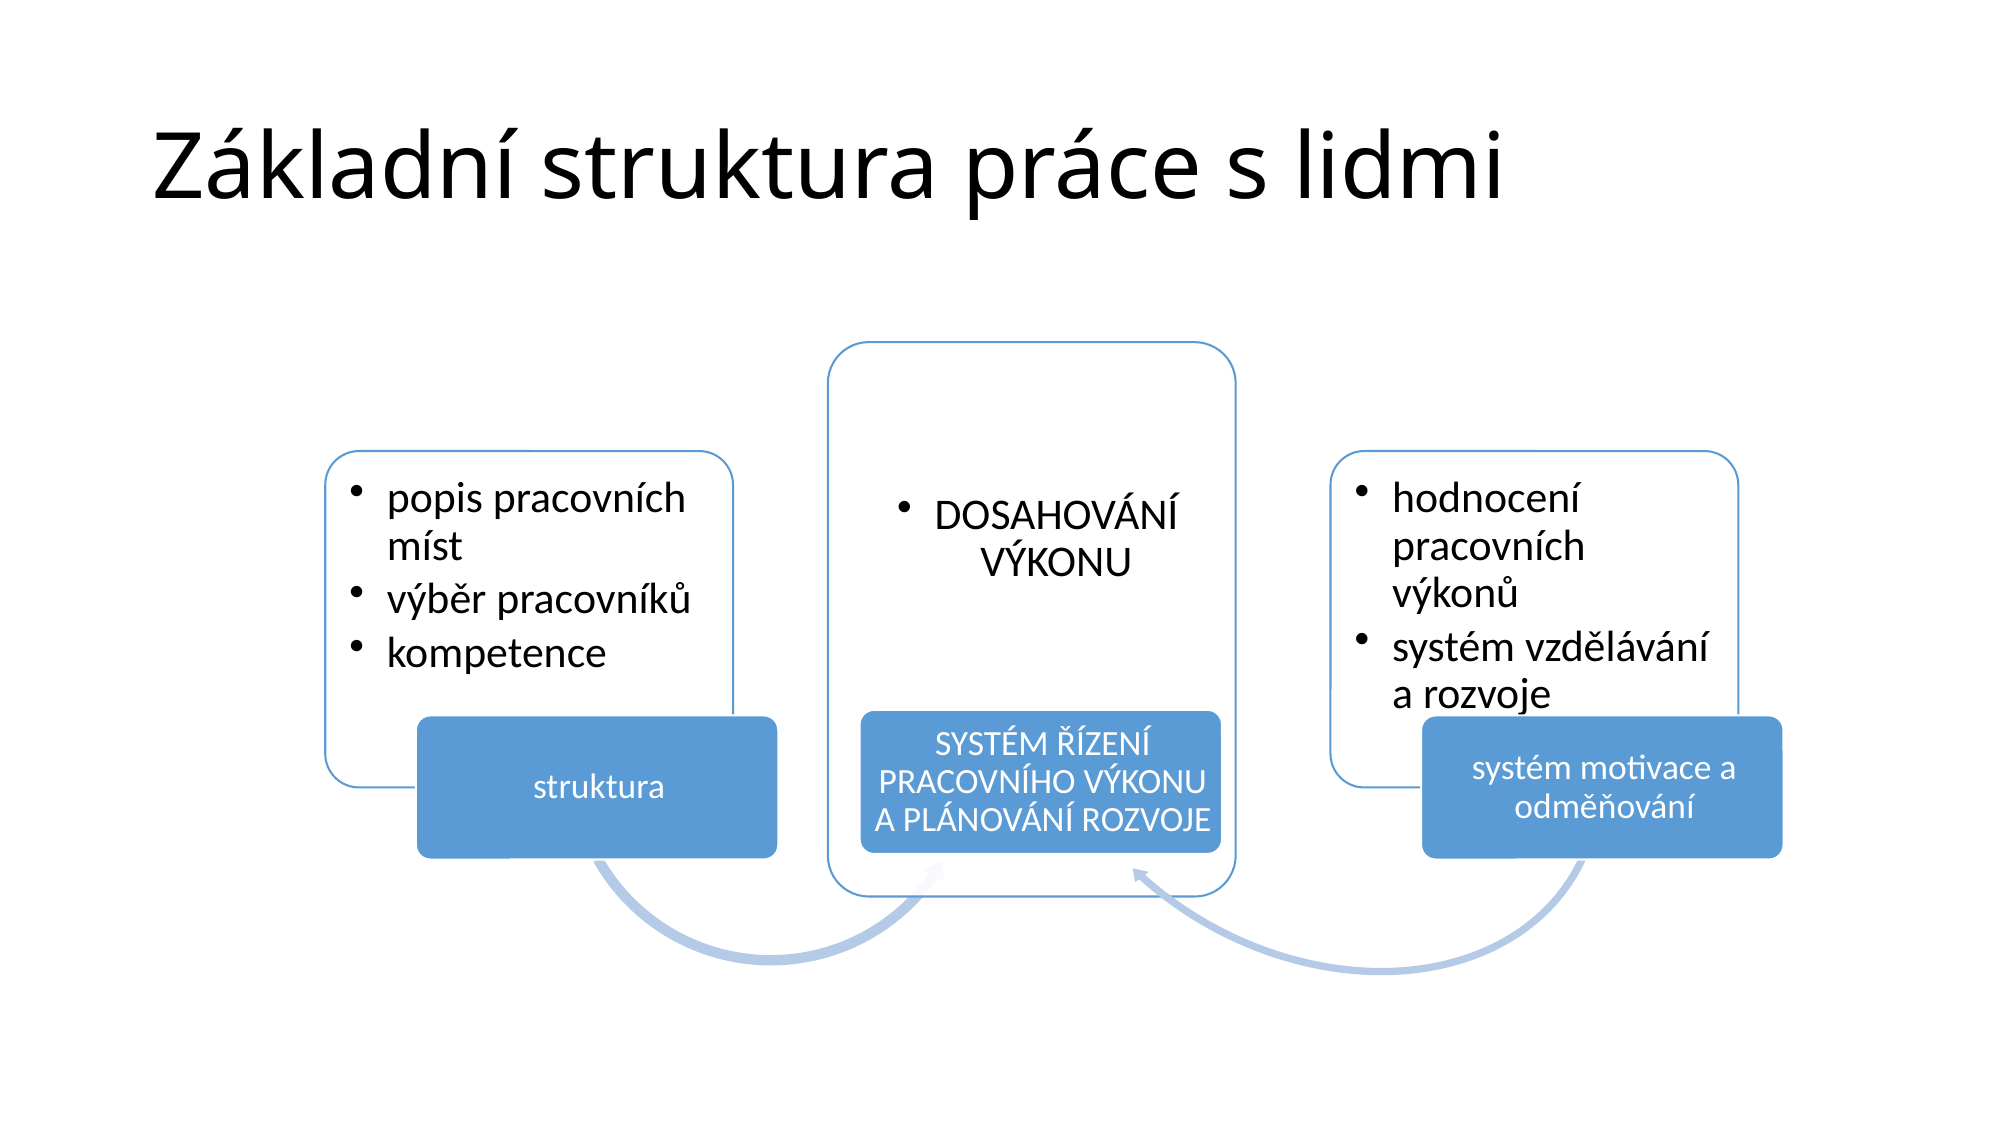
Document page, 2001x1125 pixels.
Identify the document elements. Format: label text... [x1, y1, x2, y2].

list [324, 113, 1784, 1125]
title Základní struktura práce s lidmi [137, 59, 1863, 278]
